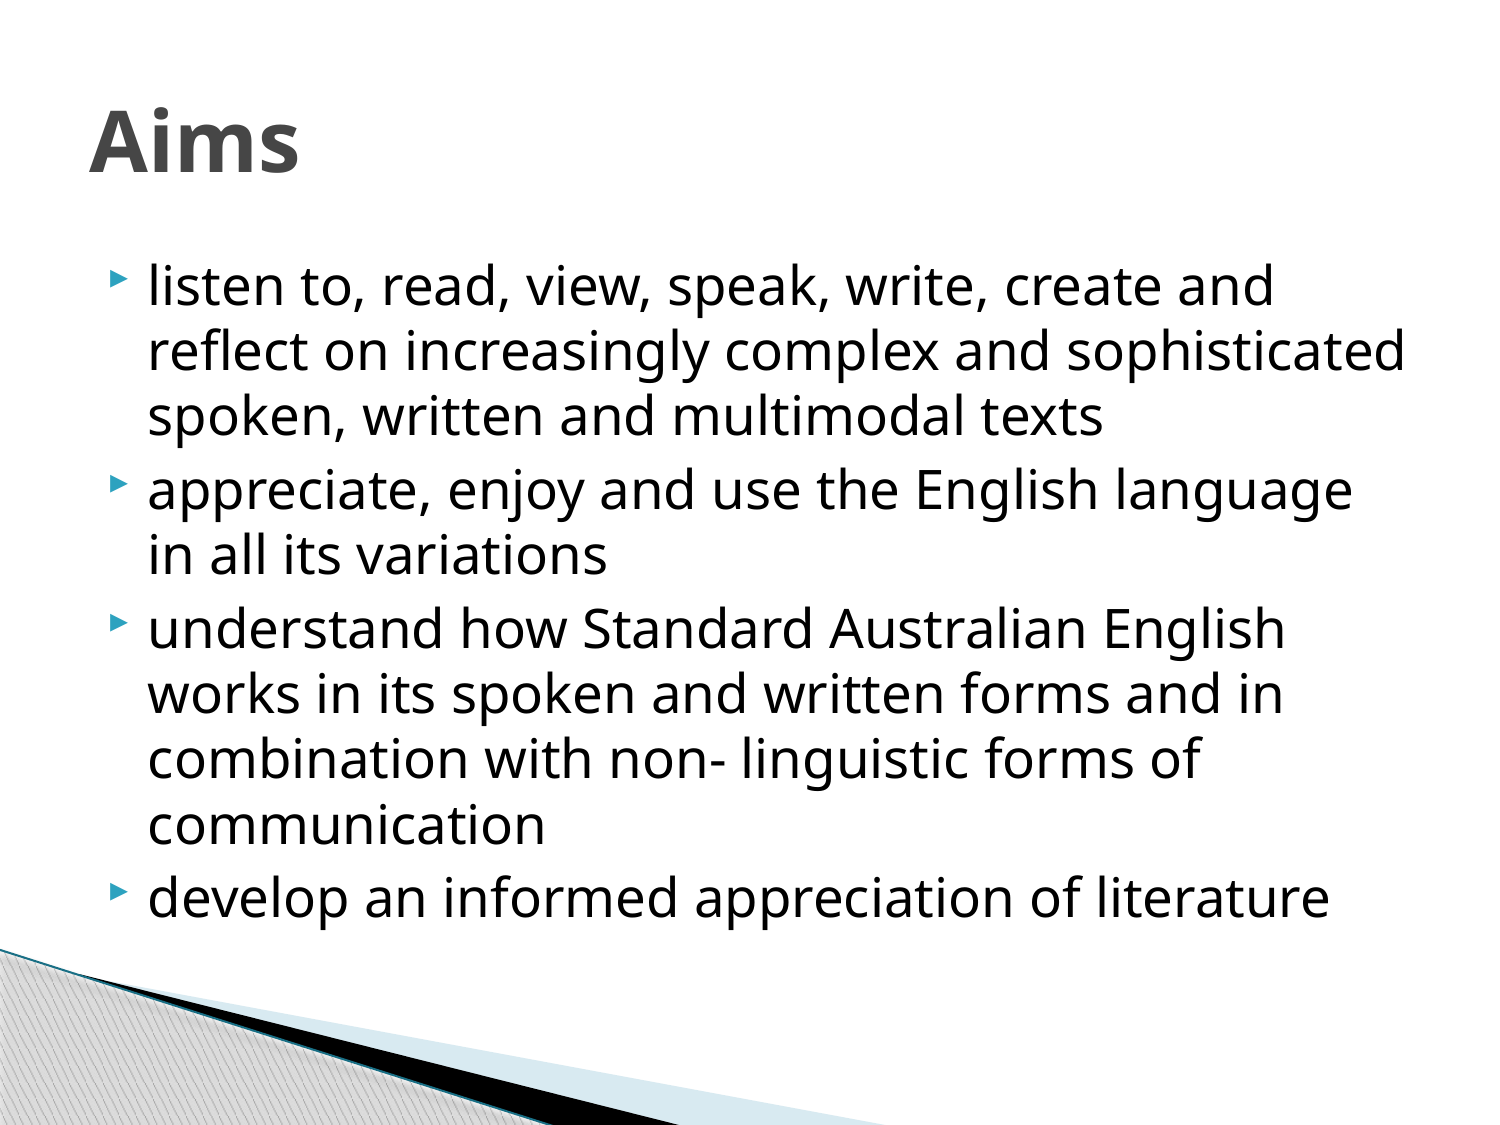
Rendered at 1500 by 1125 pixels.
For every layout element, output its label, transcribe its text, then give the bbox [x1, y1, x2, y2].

title Aims [75, 45, 1425, 233]
list listen to, read, view, speak, write, create and reflect on increasingly complex and sophisticated spoken, written and multimodal texts appreciate, enjoy and use the English language in all its variations understand how Standard Australian English works in its spoken and written forms and in combination with non- linguistic forms of communication develop an informed appreciation of literature [75, 243, 1425, 986]
